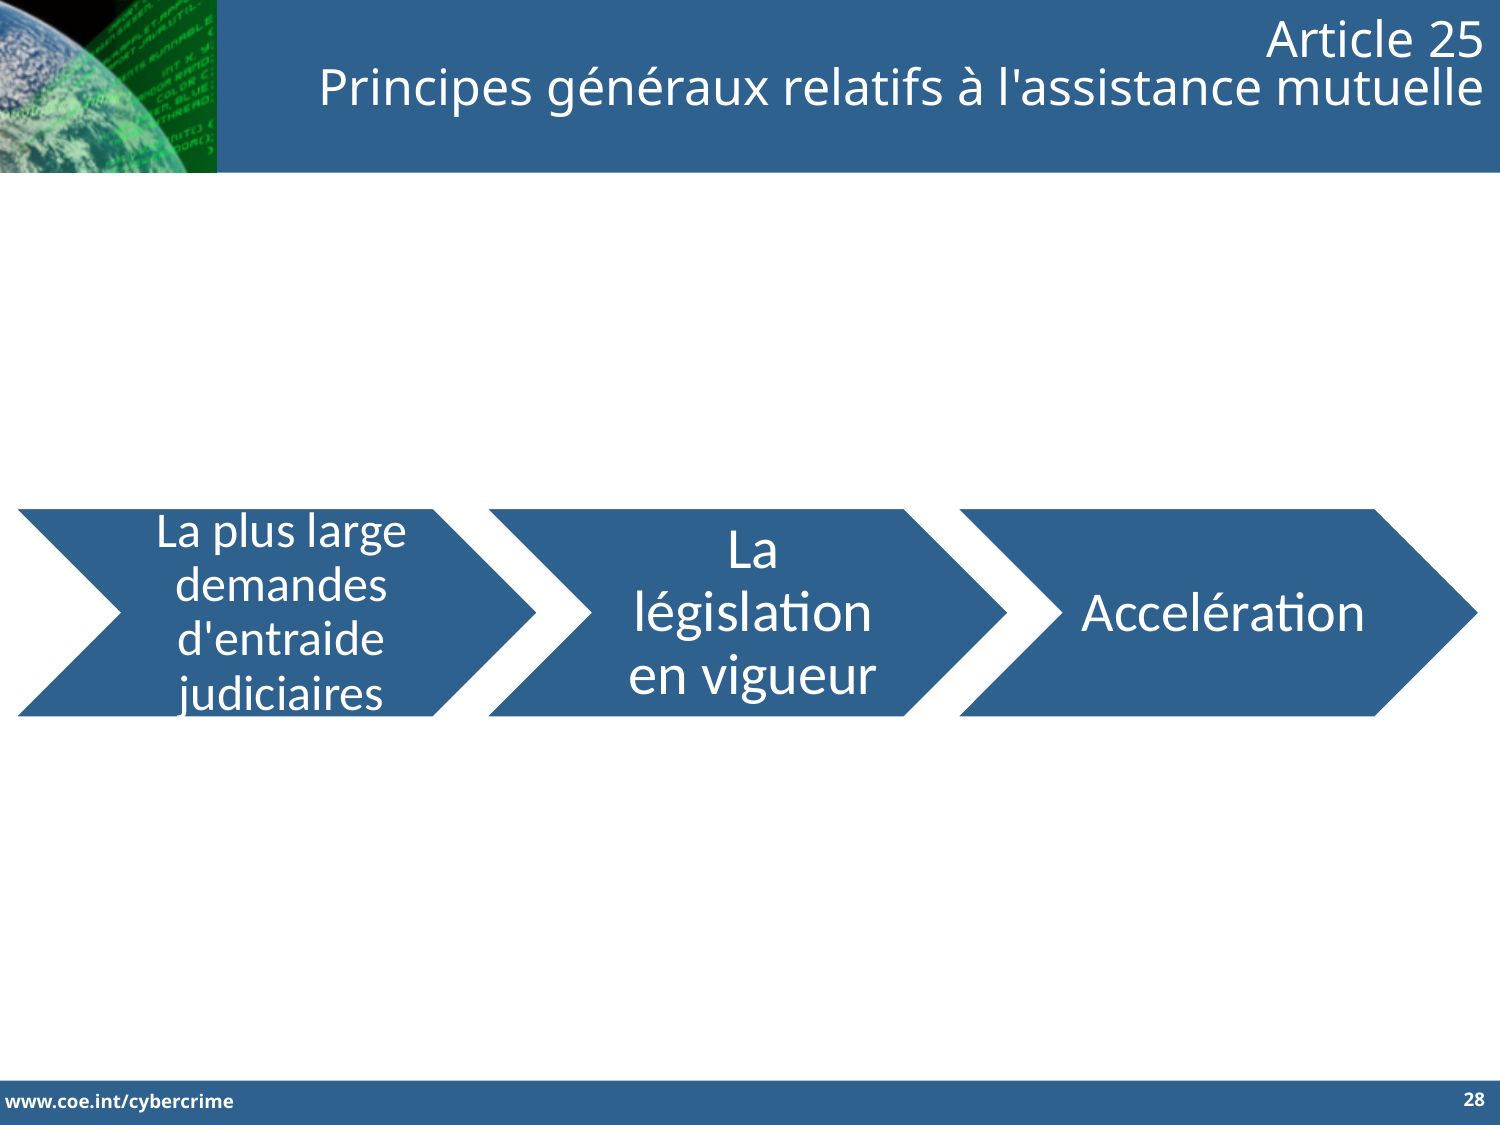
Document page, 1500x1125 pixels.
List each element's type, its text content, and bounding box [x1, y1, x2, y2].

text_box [14, 162, 1480, 1064]
text_box Article 25 Principes généraux relatifs à l'assistance mutuelle [252, 16, 1500, 166]
slide_number 28 [1149, 1079, 1500, 1125]
picture [0, 1, 217, 173]
